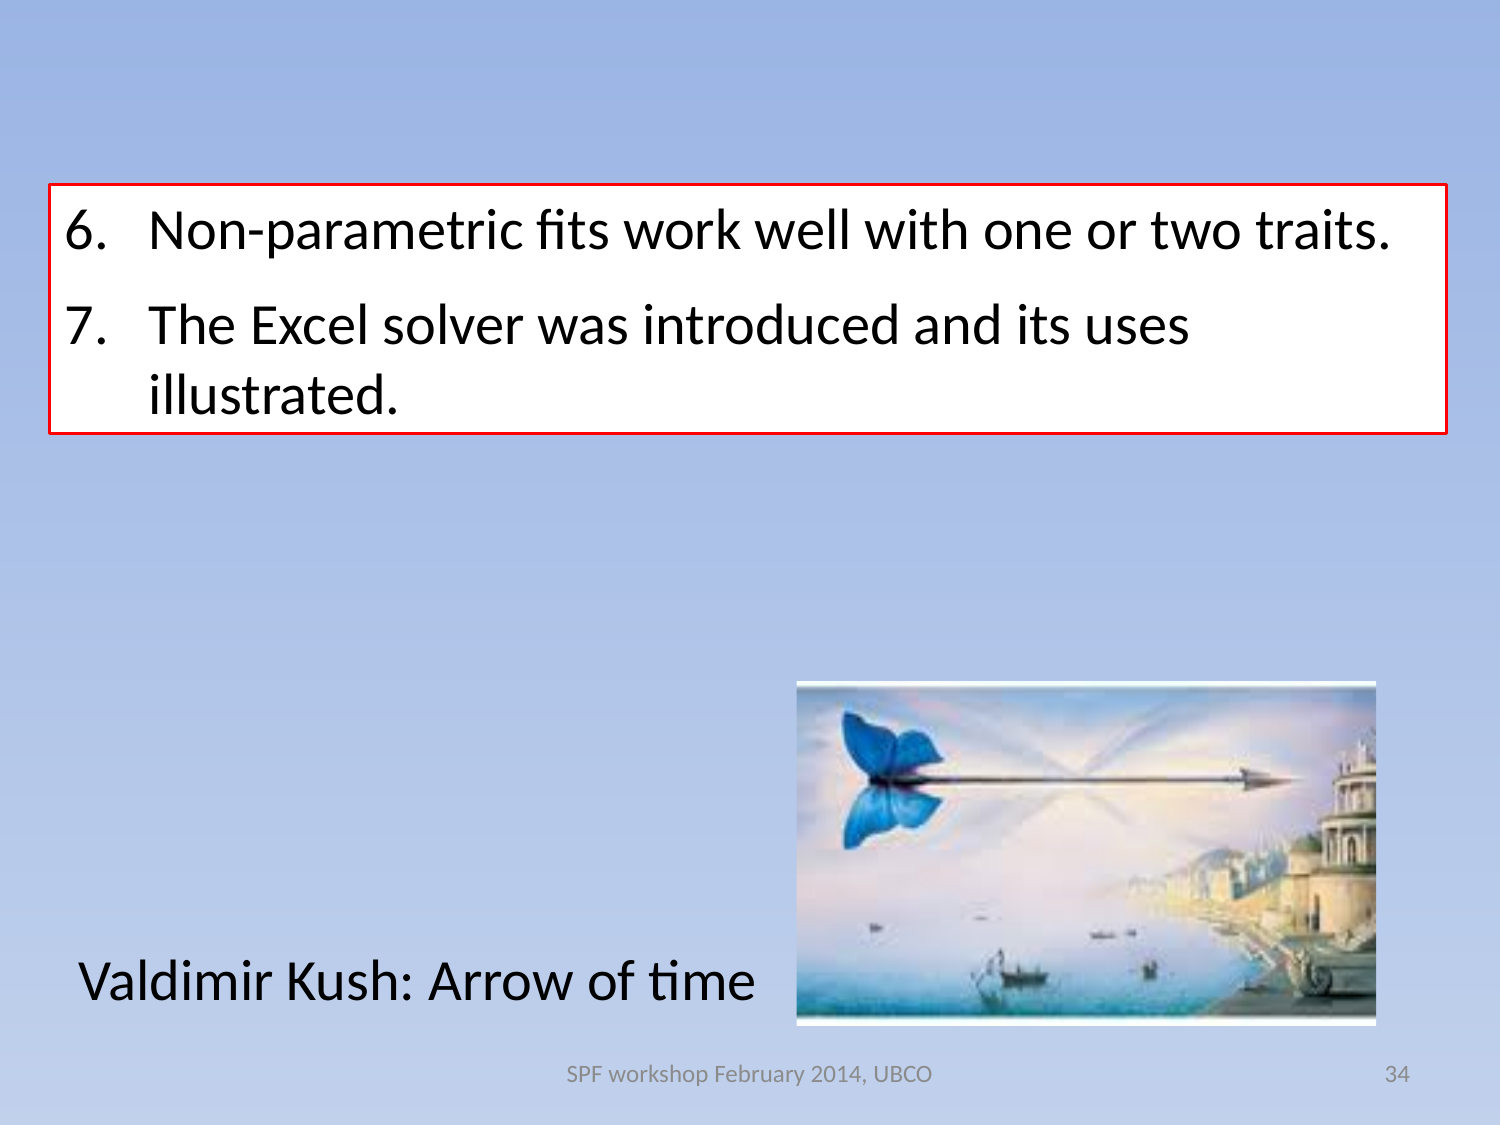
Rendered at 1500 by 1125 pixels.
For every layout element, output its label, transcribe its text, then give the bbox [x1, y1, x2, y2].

picture [796, 681, 1377, 1026]
footer SPF workshop February 2014, UBCO [512, 1042, 988, 1103]
text_box Non-parametric fits work well with one or two traits. The Excel solver was introduced and its uses illustrated. [49, 184, 1447, 434]
slide_number 34 [1074, 1042, 1425, 1103]
text_box Valdimir Kush: Arrow of time [64, 934, 773, 1020]
